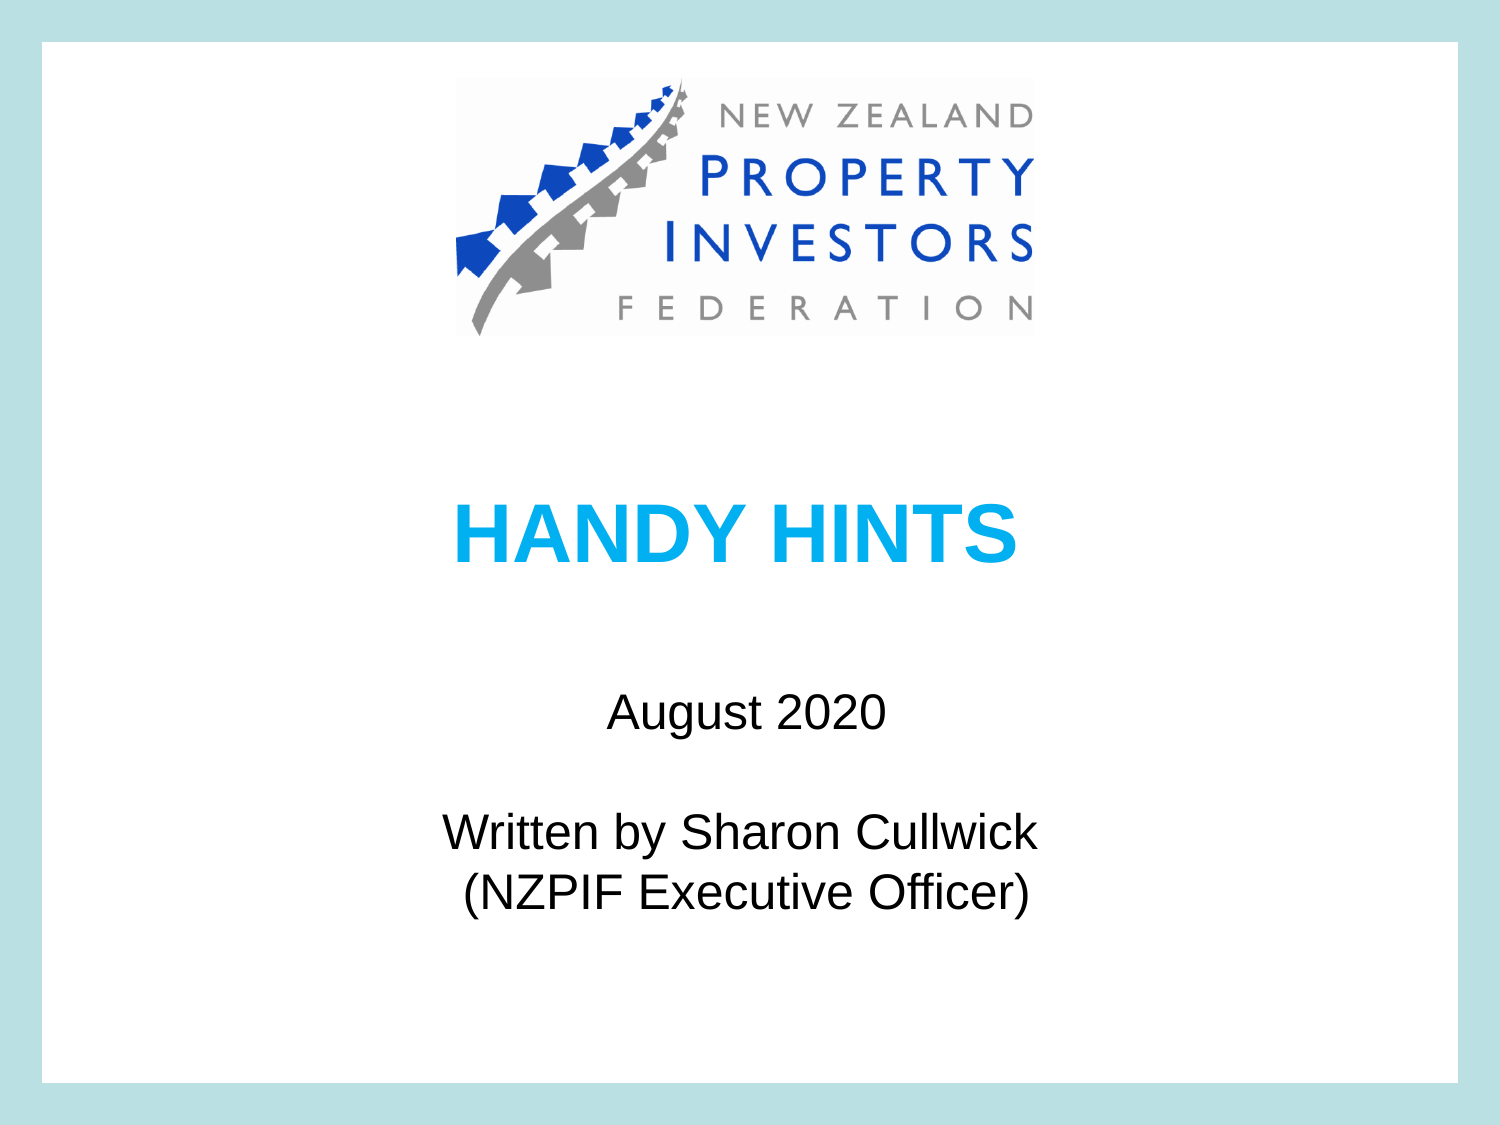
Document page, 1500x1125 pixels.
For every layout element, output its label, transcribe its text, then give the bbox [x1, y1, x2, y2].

picture [455, 77, 1035, 336]
text_box [0, 0, 1500, 1125]
title Napier HANDY HINTS August 2020 Written by Sharon Cullwick (NZPIF Executive Officer) [103, 419, 1391, 799]
